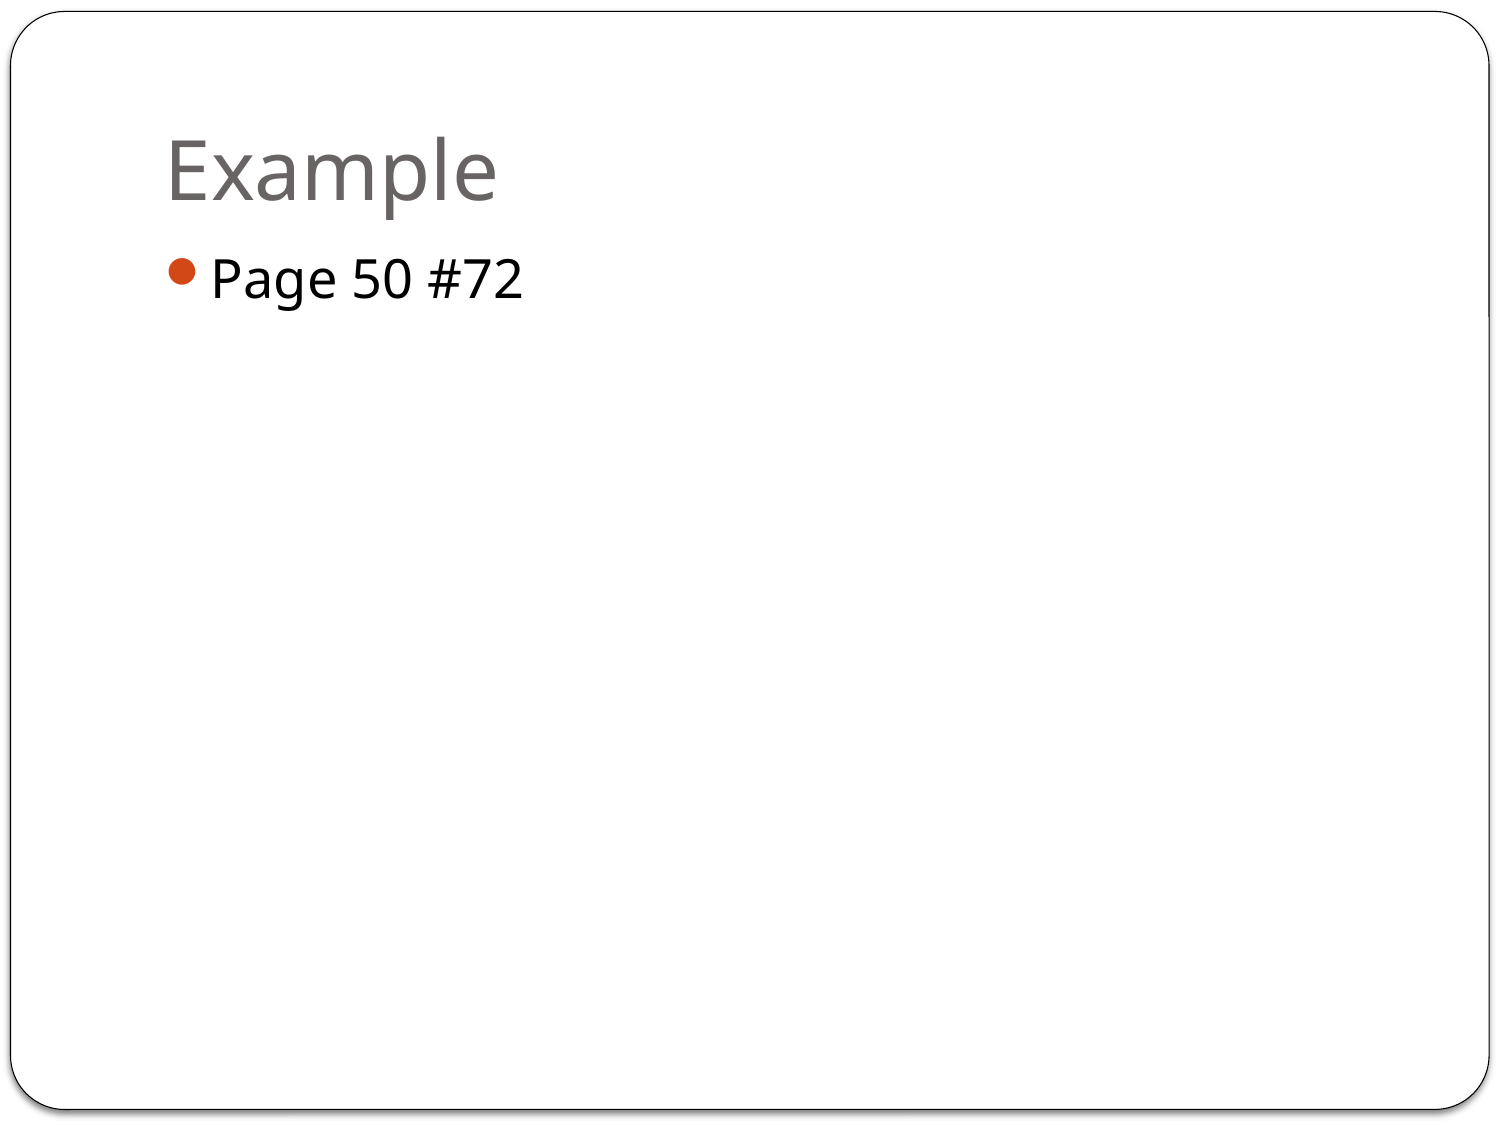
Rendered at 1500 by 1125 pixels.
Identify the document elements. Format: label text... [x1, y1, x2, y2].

list Page 50 #72 [150, 237, 1425, 988]
title Example [150, 45, 1425, 233]
